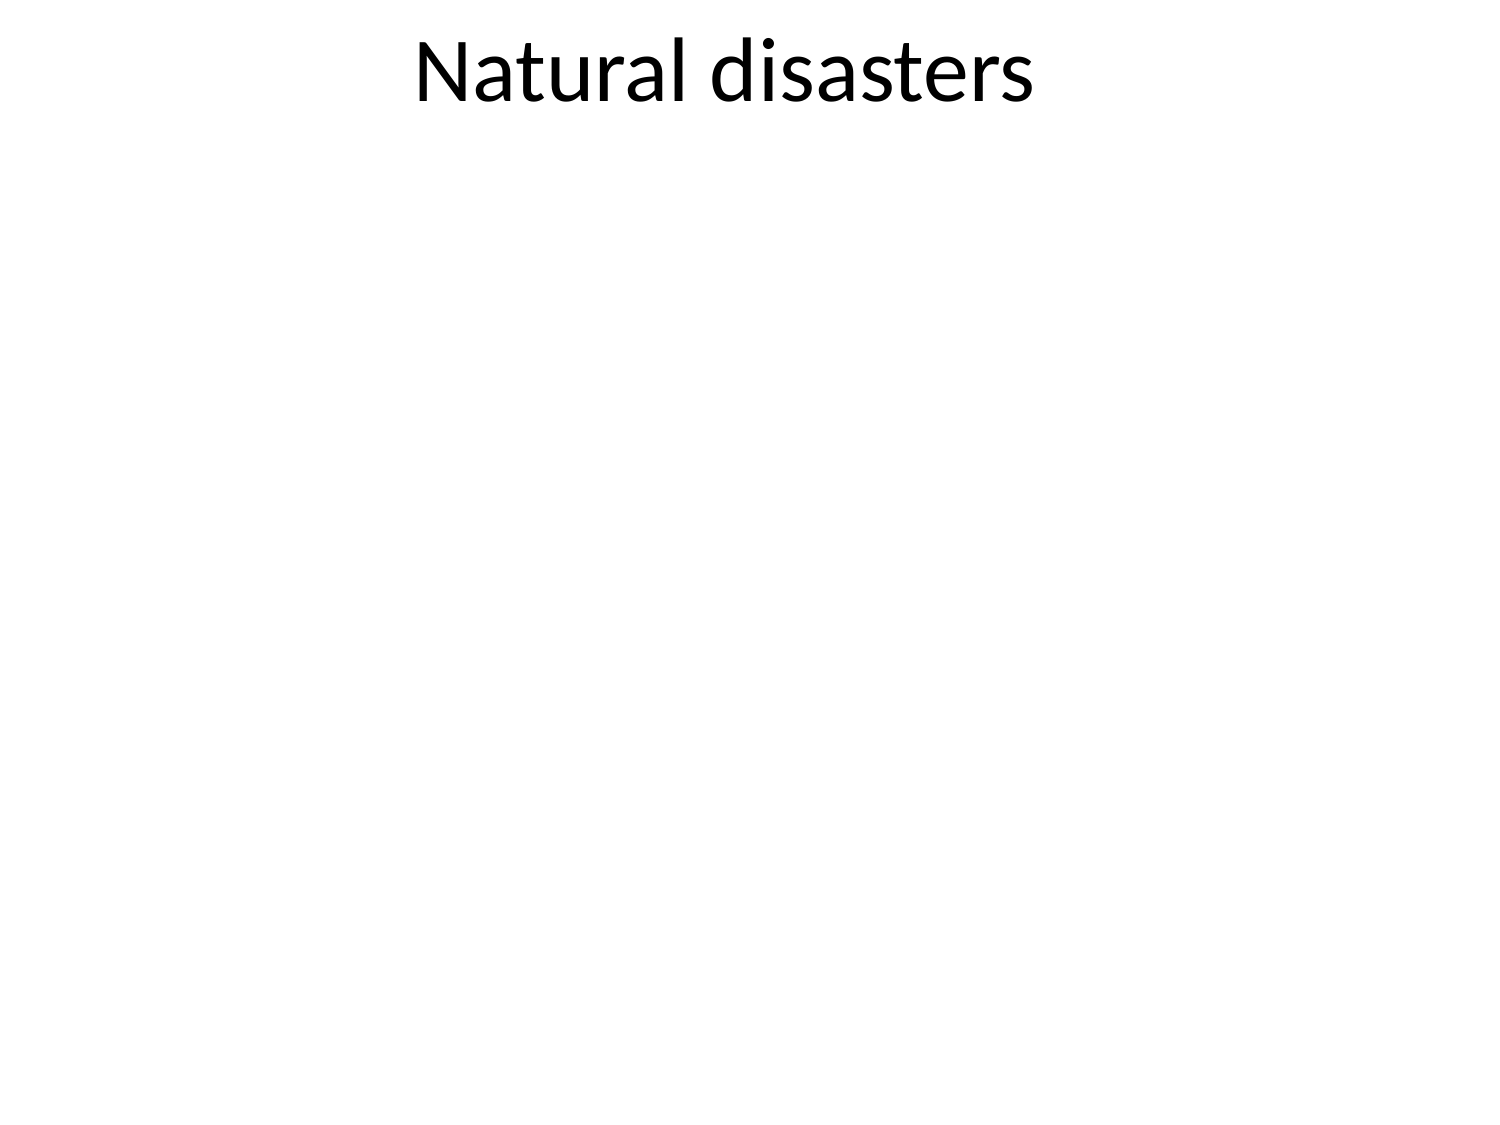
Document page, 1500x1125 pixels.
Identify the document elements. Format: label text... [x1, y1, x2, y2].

title Natural disasters [50, 0, 1400, 130]
